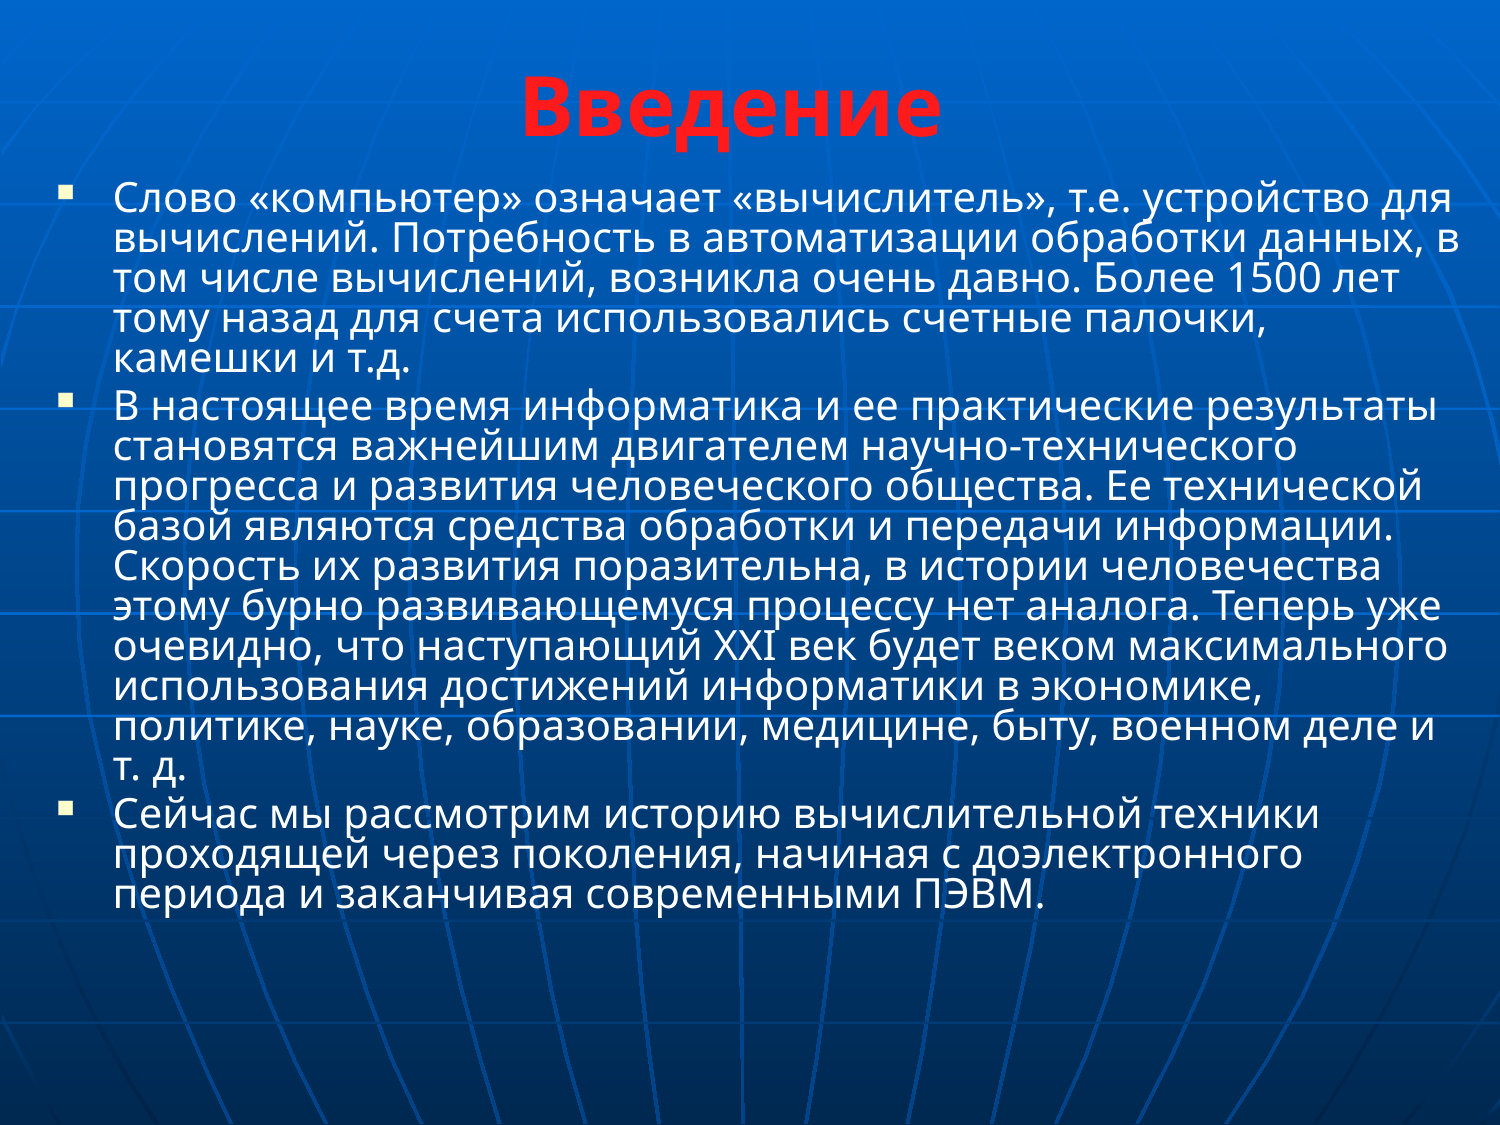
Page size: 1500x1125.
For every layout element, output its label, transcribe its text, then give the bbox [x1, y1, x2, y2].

title Введение [74, 45, 1388, 162]
list Слово «компьютер» означает «вычислитель», т.е. устройство для вычислений. Потребность в автоматизации обработки данных, в том числе вычислений, возникла очень давно. Более 1500 лет тому назад для счета использовались счетные палочки, камешки и т.д. В настоящее время информатика и ее практические результаты становятся важнейшим двигателем научно-технического прогресса и развития человеческого общества. Ее технической базой являются средства обработки и передачи информации. Скорость их развития поразительна, в истории человечества этому бурно развивающемуся процессу нет аналога. Теперь уже очевидно, что наступающий XXI век будет веком максимального использования достижений информатики в экономике, политике, науке, образовании, медицине, быту, военном деле и т. д. Сейчас мы рассмотрим историю вычислительной техники проходящей через поколения, начиная с доэлектронного периода и заканчивая современными ПЭВМ. [40, 172, 1477, 1048]
